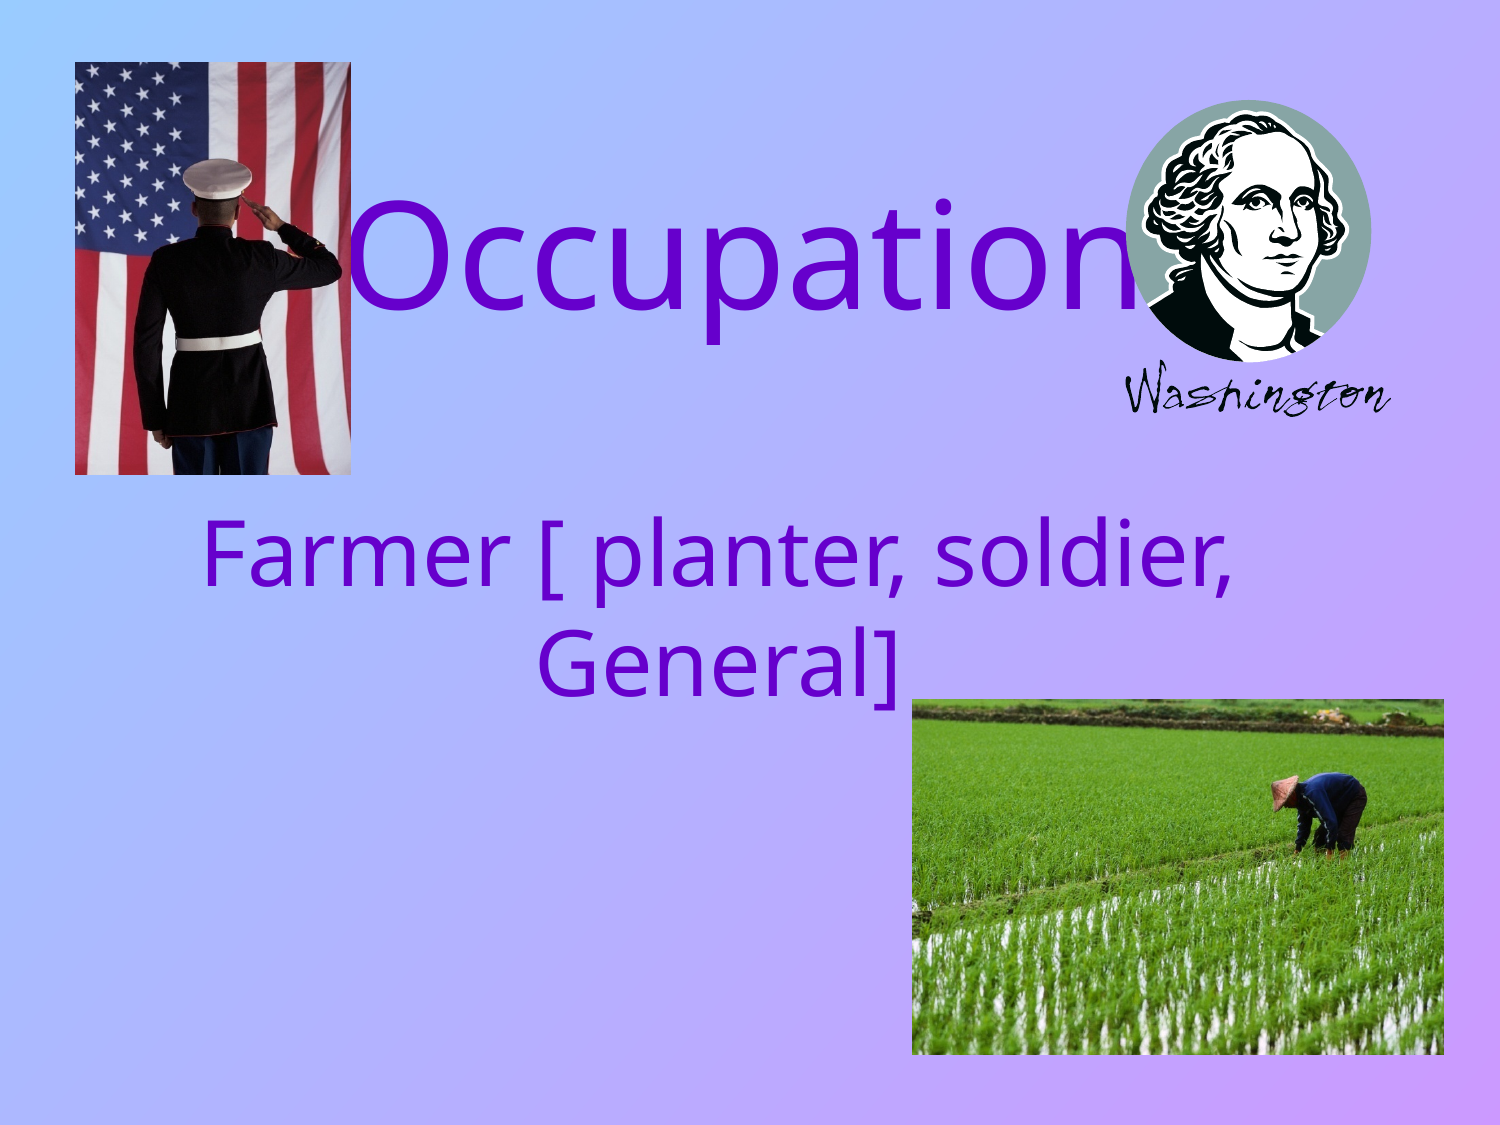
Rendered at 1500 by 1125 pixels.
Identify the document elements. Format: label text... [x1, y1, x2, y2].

picture [912, 699, 1444, 1055]
picture [1124, 99, 1392, 418]
subtitle Farmer [ planter, soldier, General] [162, 487, 1275, 925]
title Occupation [62, 50, 1425, 450]
picture [74, 62, 351, 476]
